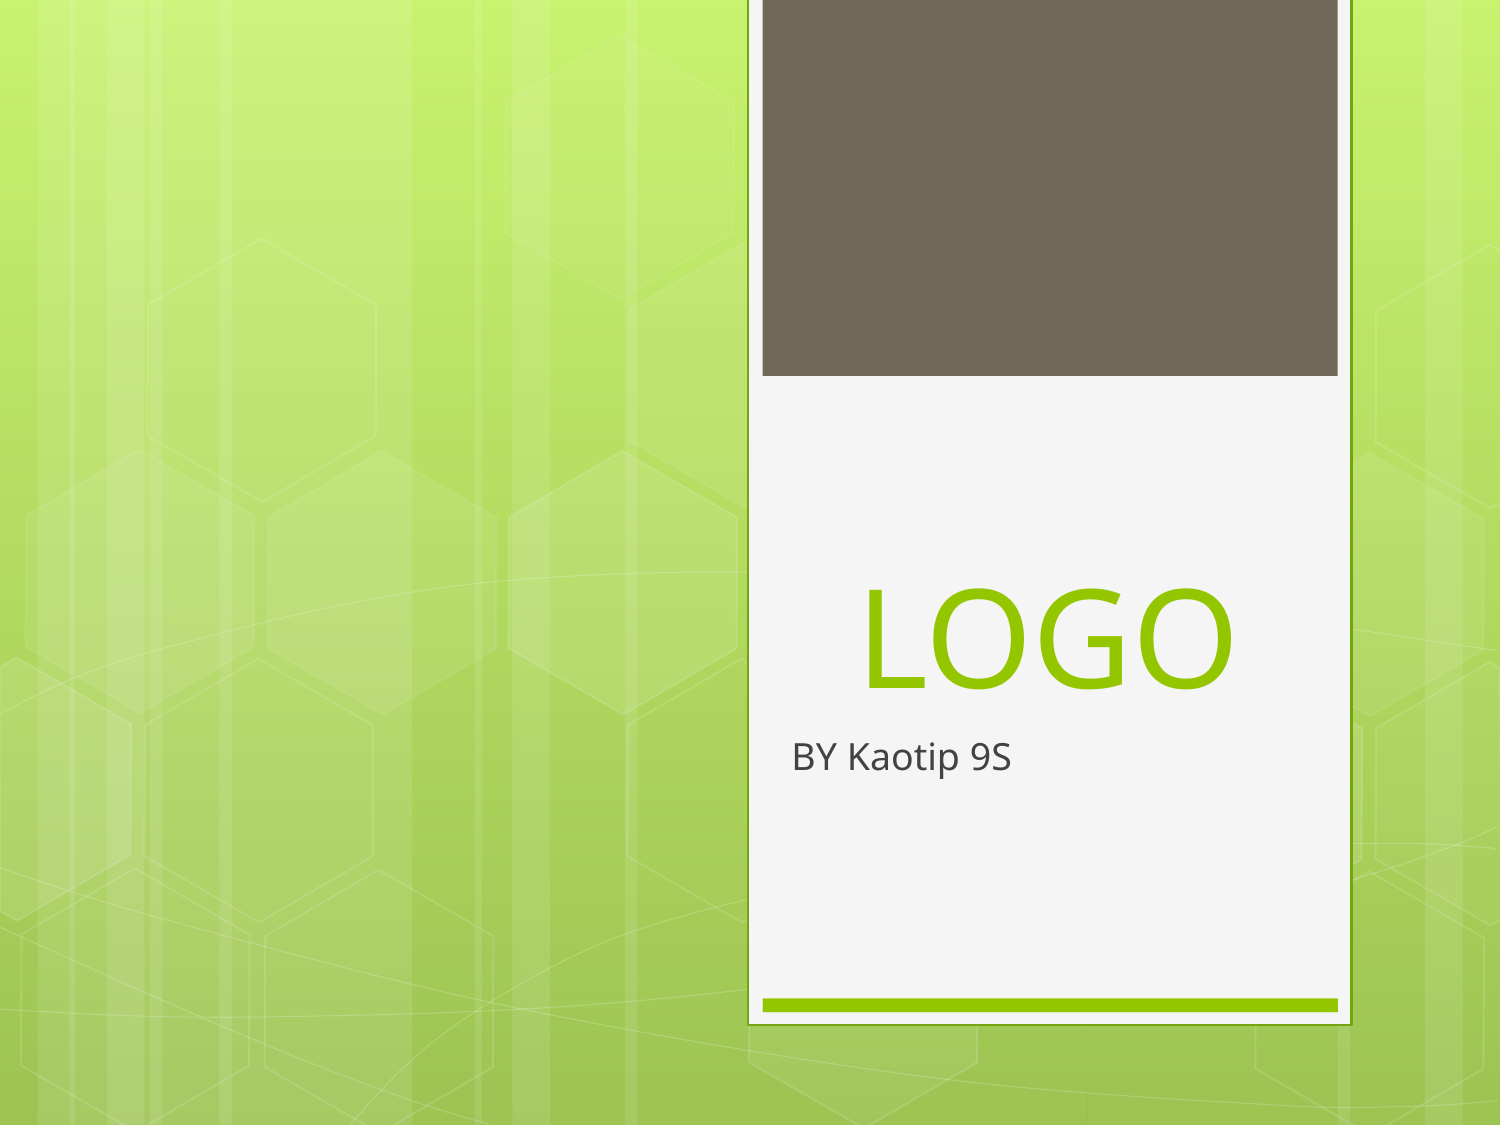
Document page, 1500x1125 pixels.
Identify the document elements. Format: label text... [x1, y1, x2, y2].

subtitle BY Kaotip 9S [776, 725, 1320, 933]
title LOGO [776, 444, 1320, 724]
